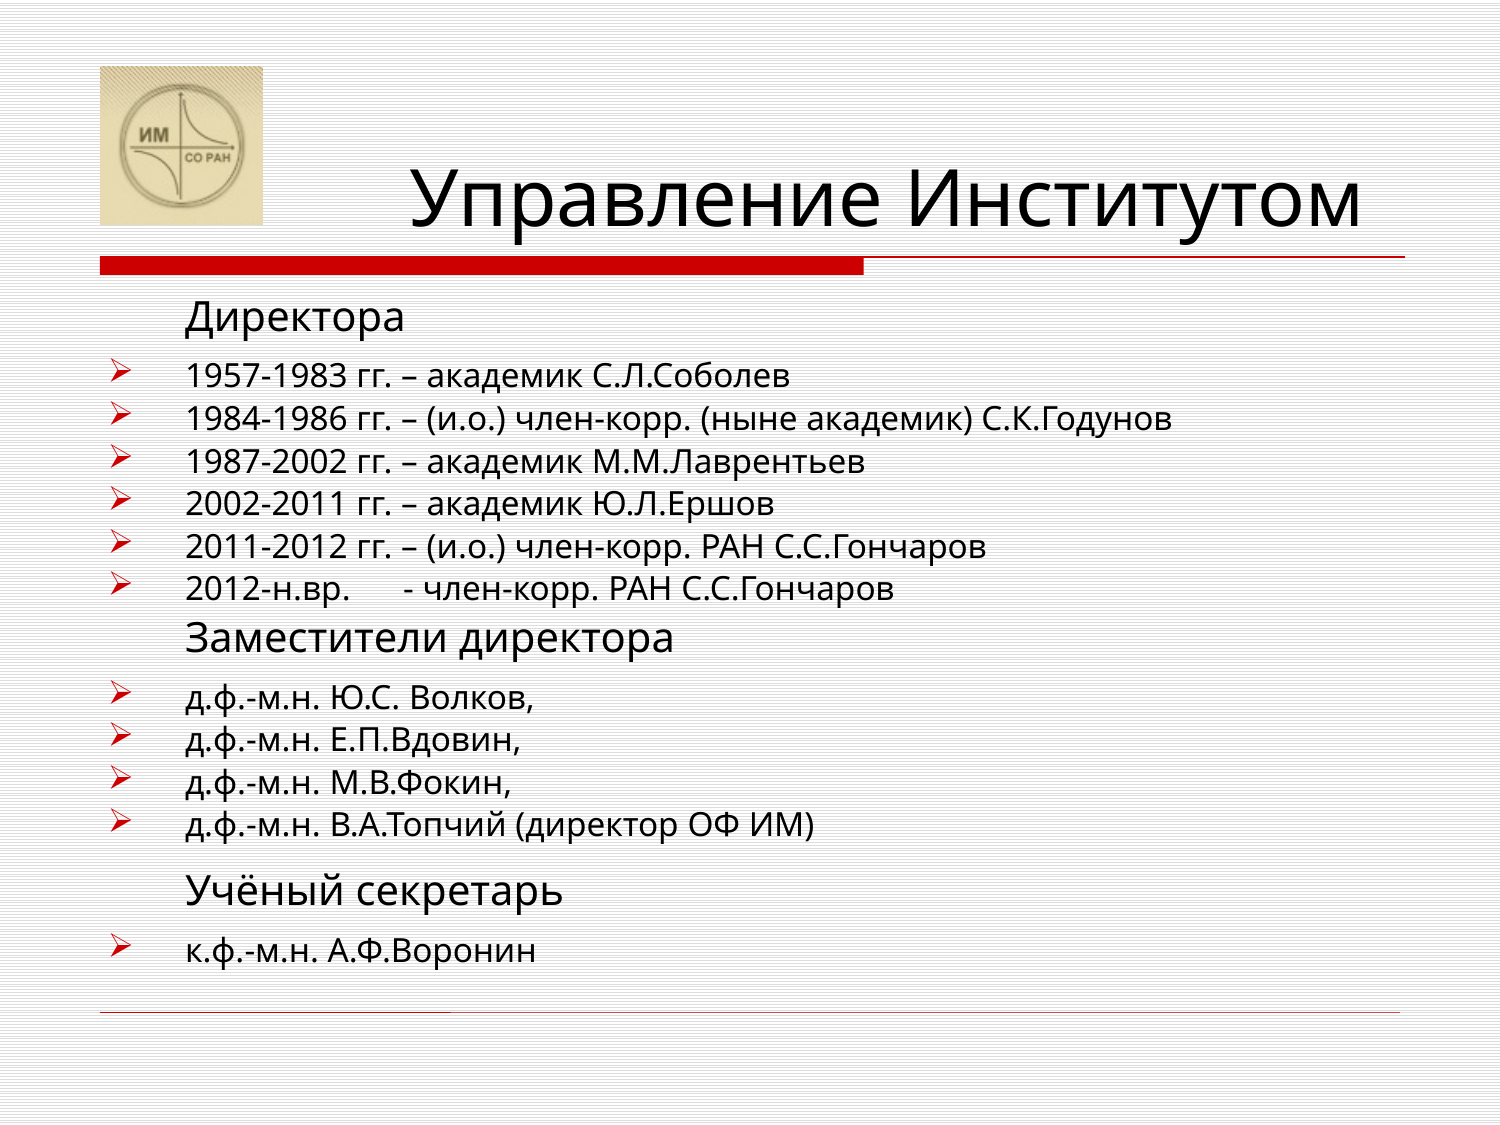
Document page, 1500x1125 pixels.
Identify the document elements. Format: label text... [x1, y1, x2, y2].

title Управление Институтом [393, 49, 1460, 250]
picture [99, 66, 263, 225]
list Директора 1957-1983 гг. – академик С.Л.Соболев 1984-1986 гг. – (и.о.) член-корр. (ныне академик) С.К.Годунов 1987-2002 гг. – академик М.М.Лаврентьев 2002-2011 гг. – академик Ю.Л.Ершов 2011-2012 гг. – (и.о.) член-корр. РАН С.С.Гончаров 2012-н.вр. - член-корр. РАН С.С.Гончаров Заместители директора д.ф.-м.н. Ю.С. Волков, д.ф.-м.н. Е.П.Вдовин, д.ф.-м.н. М.В.Фокин, д.ф.-м.н. В.А.Топчий (директор ОФ ИМ) Учёный секретарь к.ф.-м.н. А.Ф.Воронин [92, 287, 1406, 1000]
